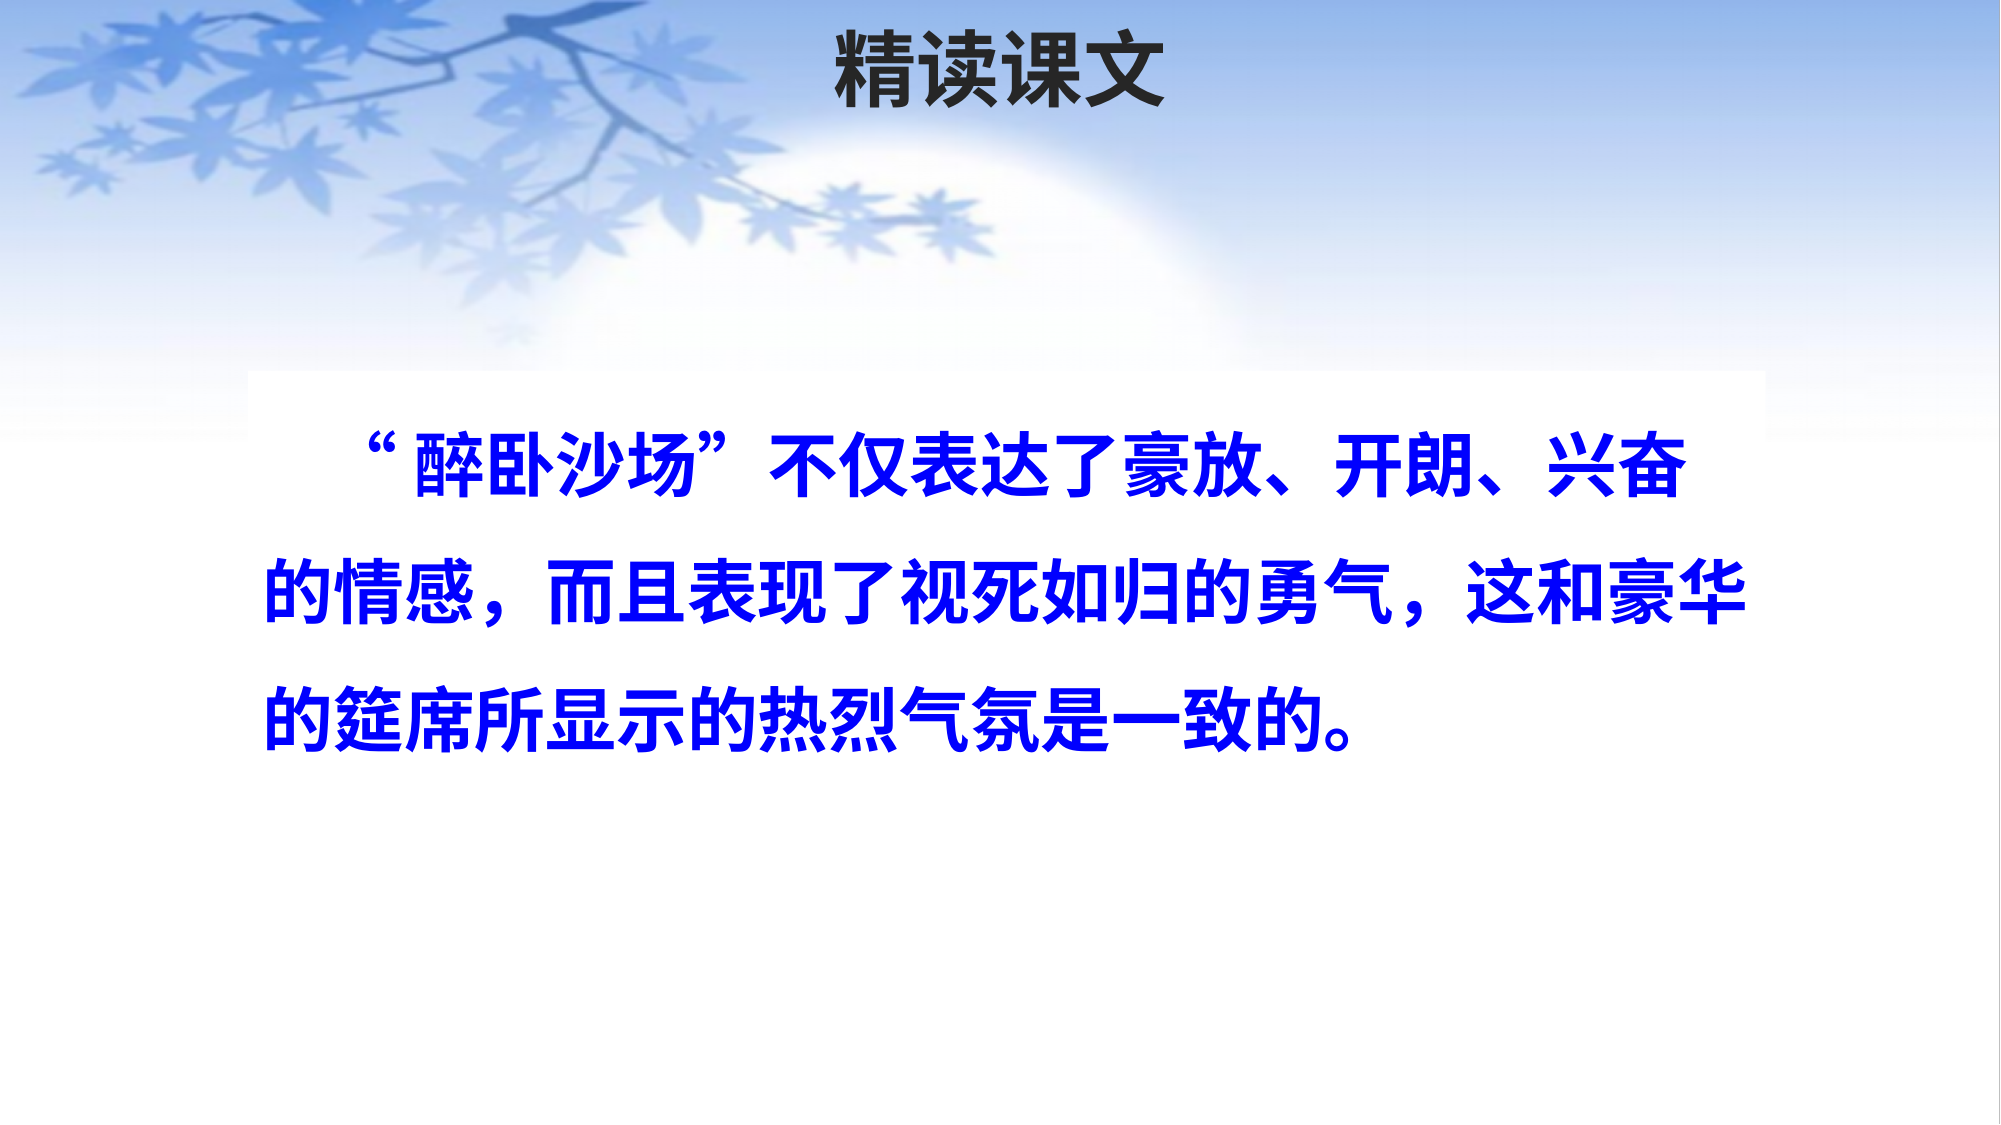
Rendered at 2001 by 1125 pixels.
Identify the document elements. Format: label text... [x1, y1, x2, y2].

title 精读课文 [137, 0, 1863, 135]
picture [0, 0, 2001, 1125]
text_box “醉卧沙场”不仅表达了豪放、开朗、兴奋的情感，而且表现了视死如归的勇气，这和豪华的筵席所显示的热烈气氛是一致的。 [247, 370, 1766, 768]
